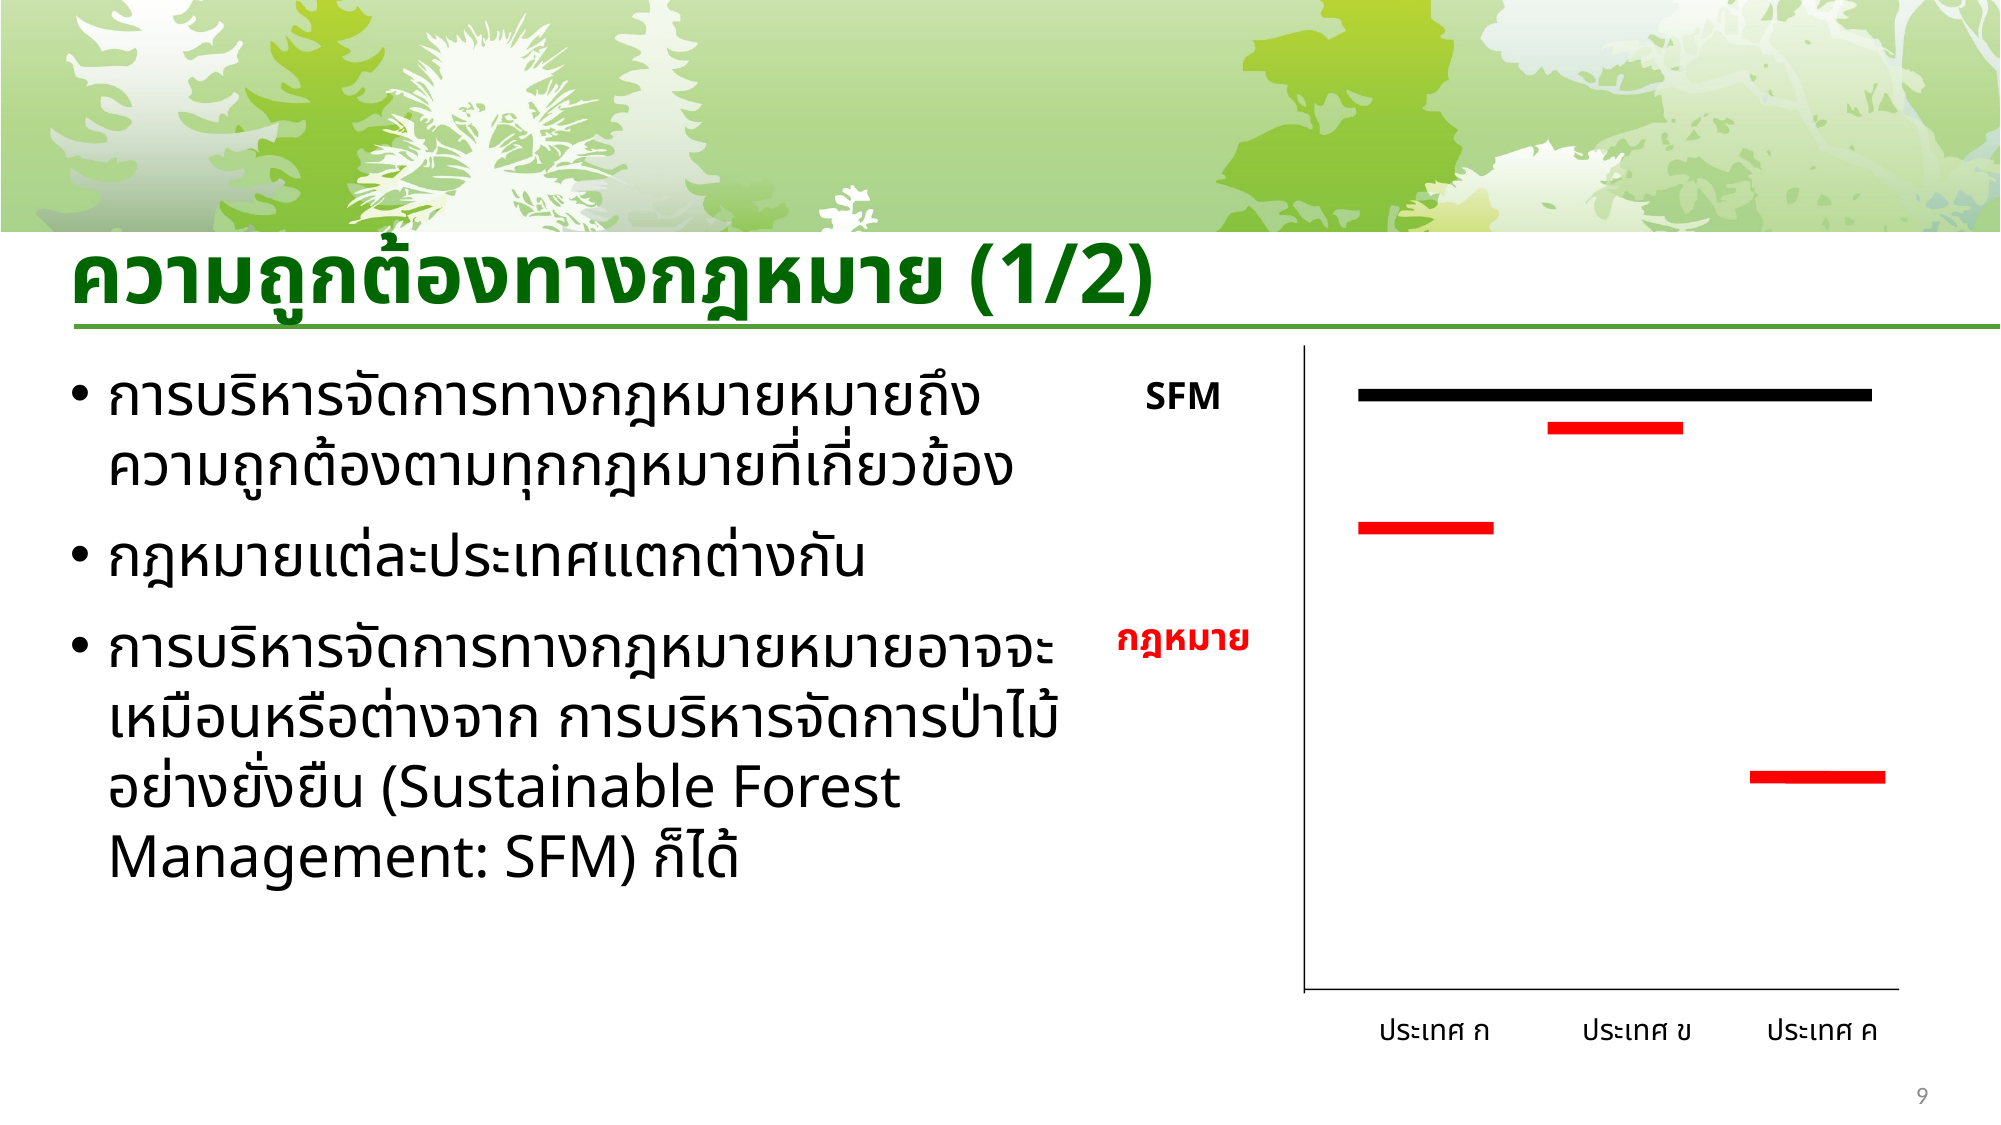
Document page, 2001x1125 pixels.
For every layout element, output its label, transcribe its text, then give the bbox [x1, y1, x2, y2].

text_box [1101, 345, 1913, 1055]
picture [0, 0, 2000, 232]
list การบริหารจัดการทางกฎหมายหมายถึงความถูกต้องตามทุกกฎหมายที่เกี่ยวข้อง กฎหมายแต่ละประเทศแตกต่างกัน การบริหารจัดการทางกฎหมายหมายอาจจะเหมือนหรือต่างจาก การบริหารจัดการป่าไม้อย่างยั่งยืน (Sustainable Forest Management: SFM) ก็ได้ [54, 349, 1099, 1012]
title ความถูกต้องทางกฎหมาย (1/2) [54, 182, 1953, 371]
slide_number 9 [1493, 1065, 1944, 1125]
